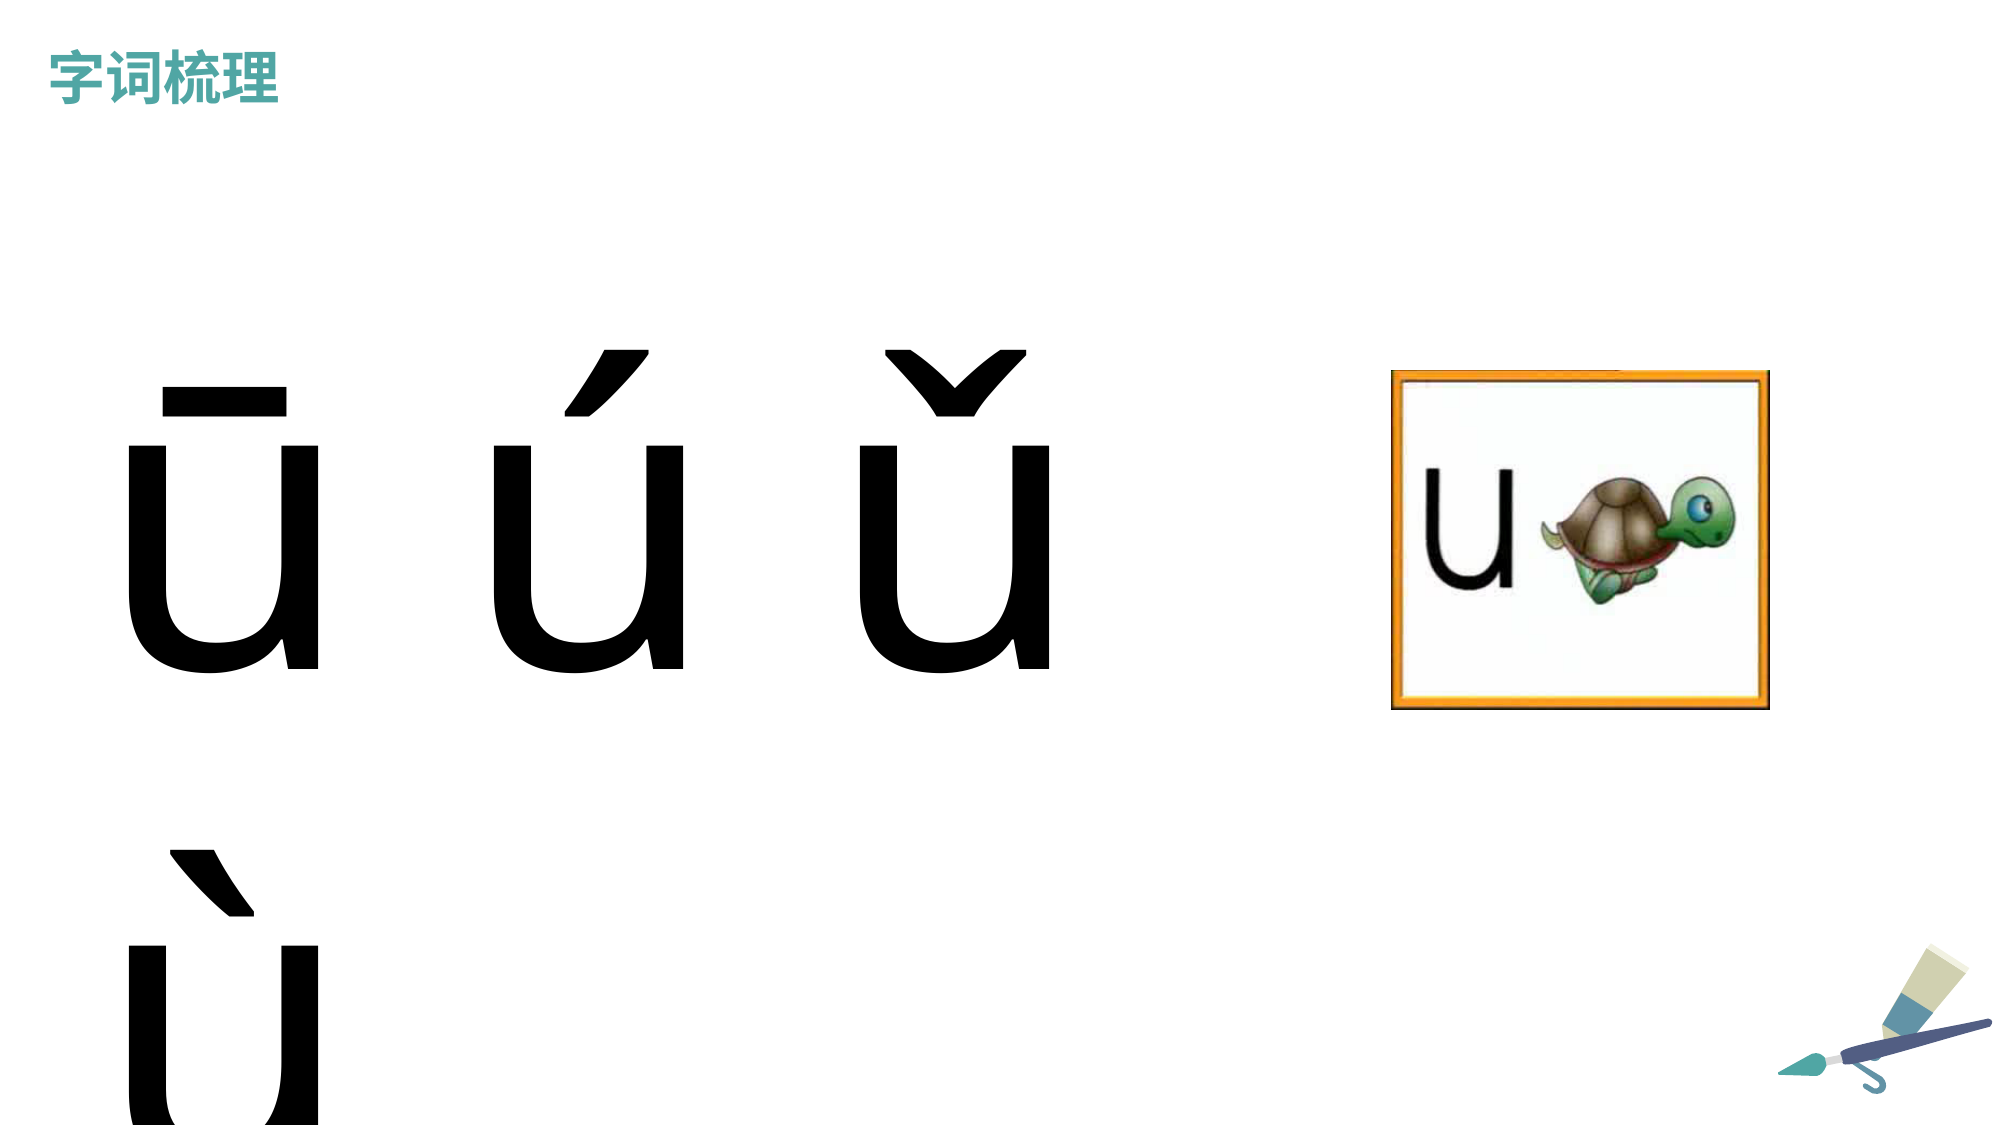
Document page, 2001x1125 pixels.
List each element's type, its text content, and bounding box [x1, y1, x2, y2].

picture [1391, 370, 1770, 710]
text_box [1811, 945, 1974, 1125]
text_box ū ú ǔ ù [81, 245, 1299, 1125]
text_box 字词梳理 [32, 33, 295, 119]
